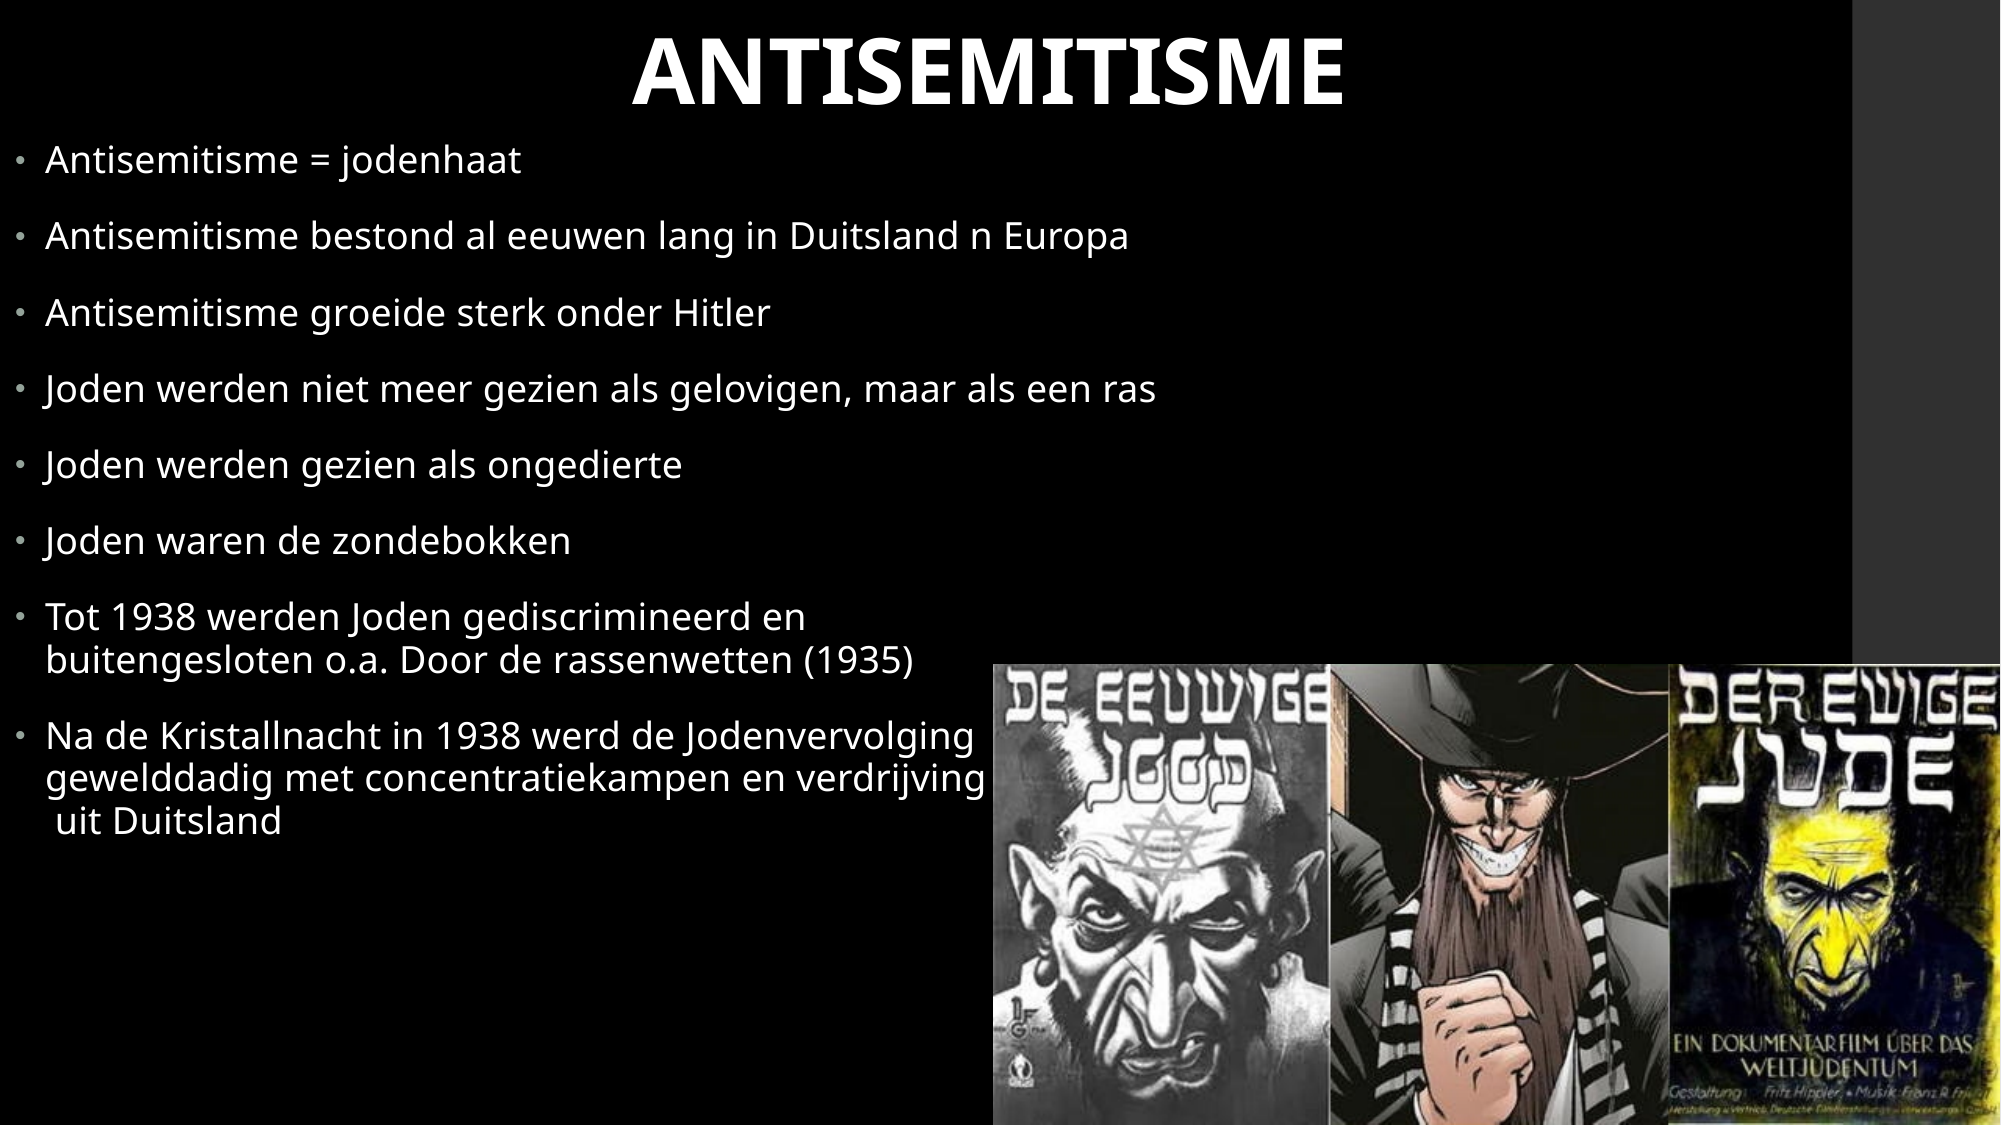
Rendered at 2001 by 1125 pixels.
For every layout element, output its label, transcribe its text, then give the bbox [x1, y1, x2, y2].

title ANTISEMITISME [206, 0, 1797, 132]
picture [993, 663, 2000, 1125]
list Antisemitisme = jodenhaat Antisemitisme bestond al eeuwen lang in Duitsland n Europa Antisemitisme groeide sterk onder Hitler Joden werden niet meer gezien als gelovigen, maar als een ras Joden werden gezien als ongedierte Joden waren de zondebokken Tot 1938 werden Joden gediscrimineerd en buitengesloten o.a. Door de rassenwetten (1935) Na de Kristallnacht in 1938 werd de Jodenvervolging gewelddadig met concentratiekampen en verdrijving uit Duitsland [0, 132, 2000, 1125]
